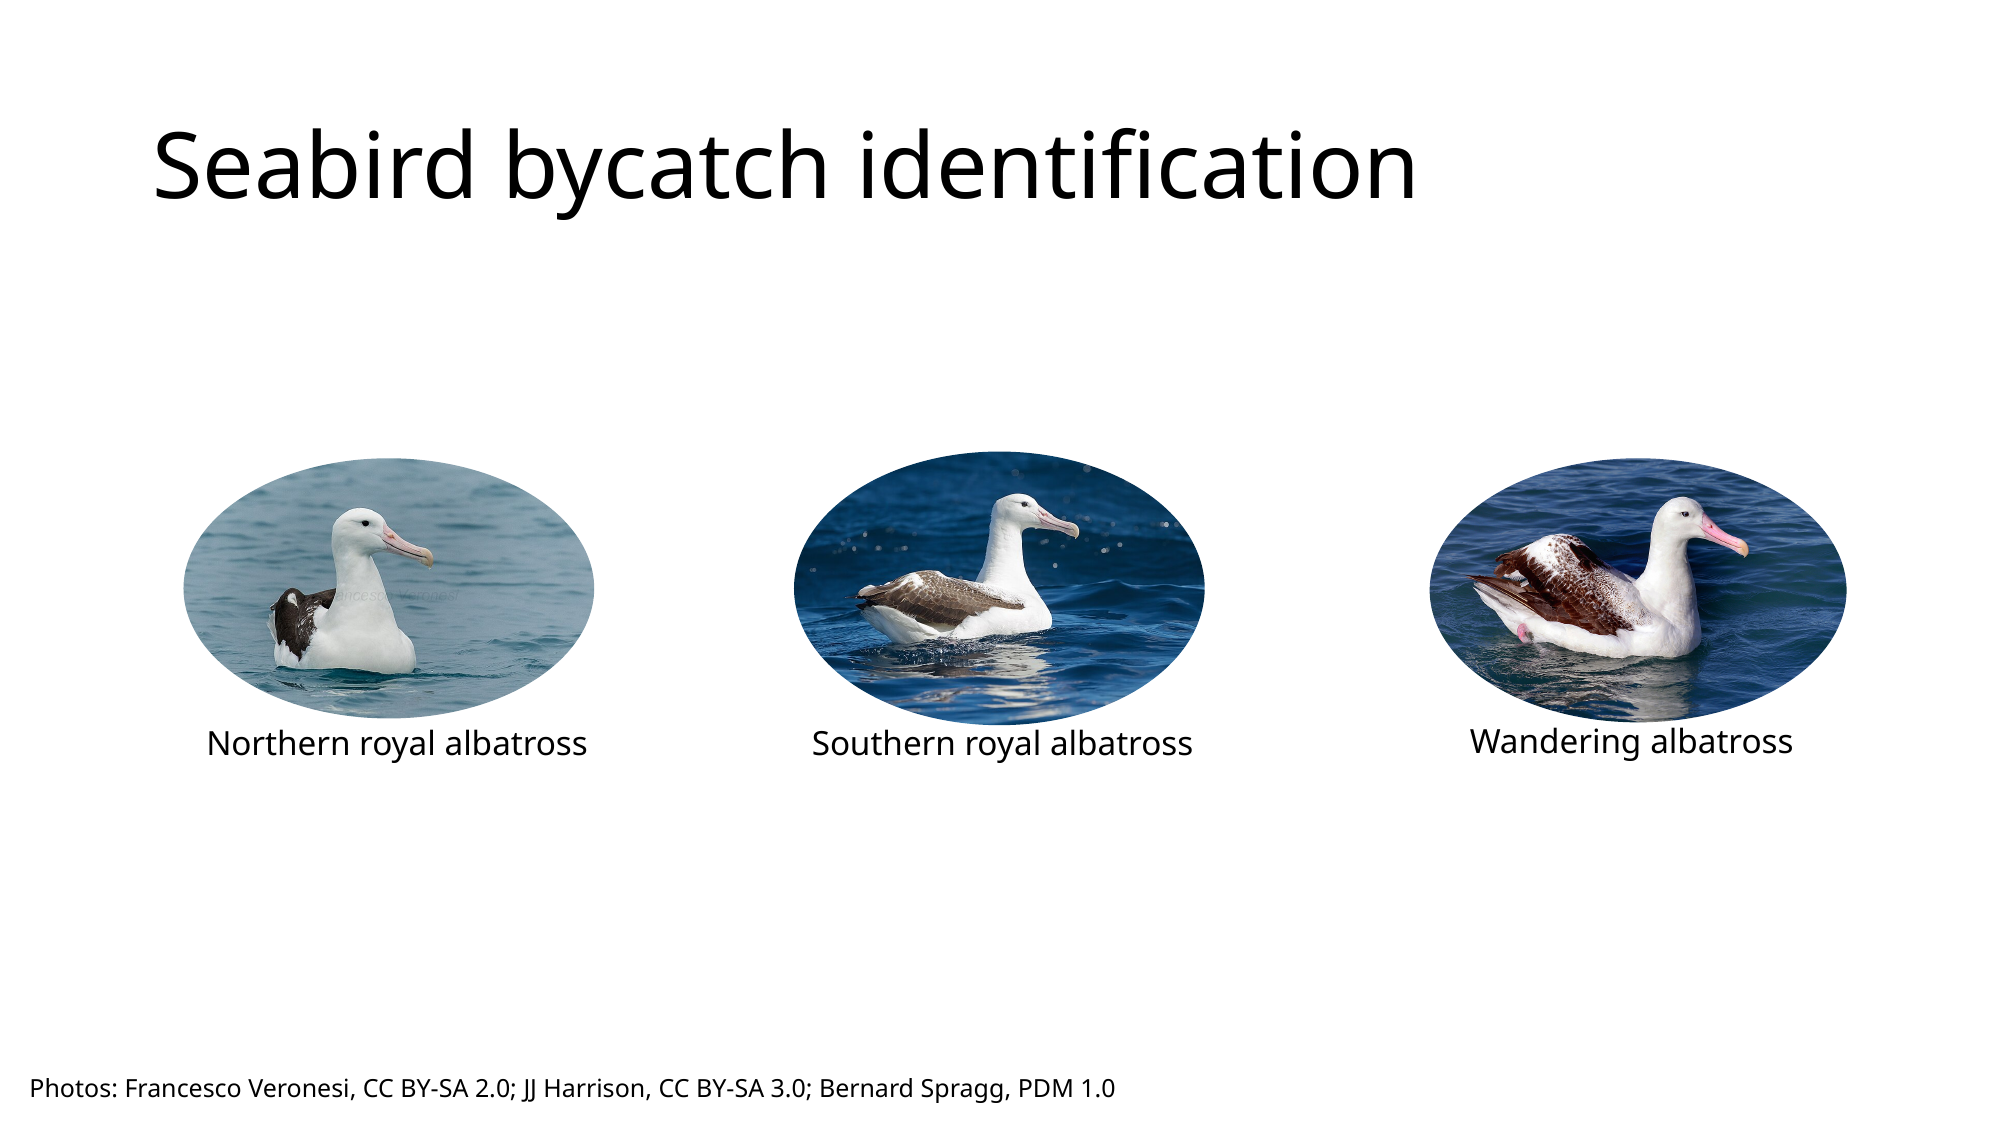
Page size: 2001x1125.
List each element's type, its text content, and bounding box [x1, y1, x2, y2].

picture [183, 458, 595, 719]
picture [1429, 458, 1847, 723]
text_box Southern royal albatross [797, 714, 1226, 769]
picture [793, 451, 1205, 726]
text_box Wandering albatross [1454, 723, 1822, 768]
title Seabird bycatch identification [137, 59, 1863, 278]
text_box Photos: Francesco Veronesi, CC BY-SA 2.0; JJ Harrison, CC BY-SA 3.0; Bernard Spragg, PDM 1.0 [14, 1065, 1449, 1110]
text_box Northern royal albatross [191, 714, 620, 769]
